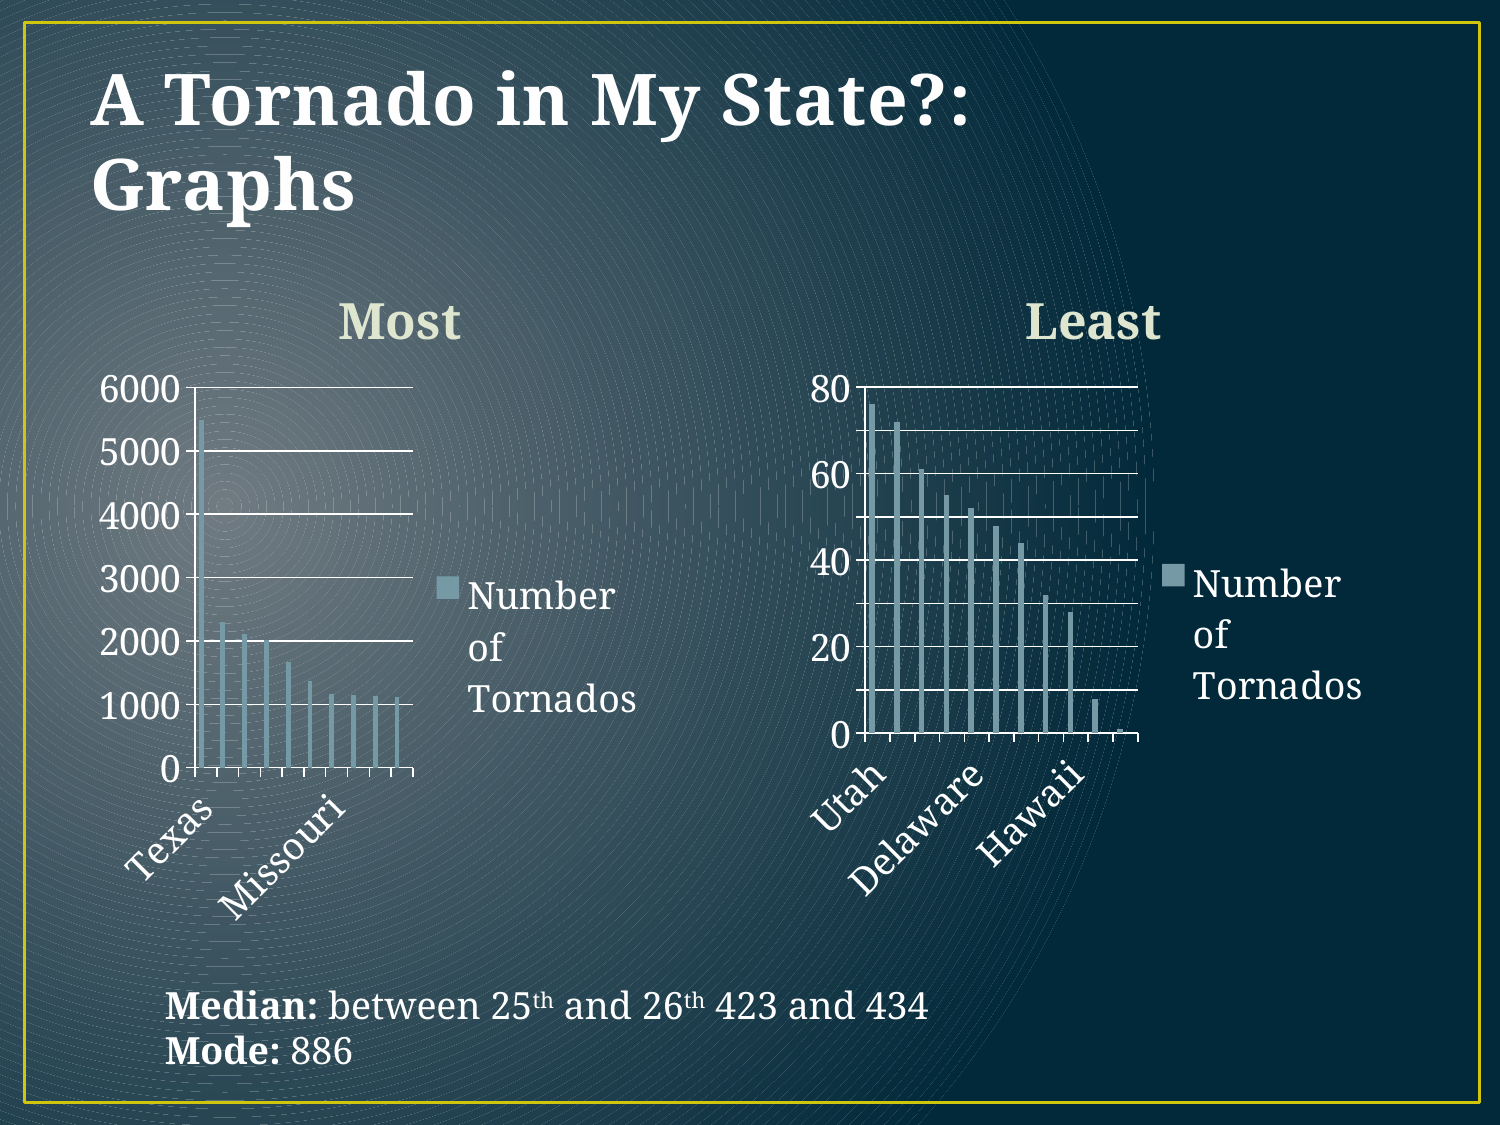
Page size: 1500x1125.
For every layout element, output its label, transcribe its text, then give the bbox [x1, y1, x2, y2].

list Most [75, 251, 738, 357]
chart [787, 349, 1389, 918]
picture [1014, 923, 1026, 932]
text_box Median: between 25th and 26th 423 and 434 Mode: 886 [149, 974, 1350, 1080]
chart [87, 349, 663, 943]
title A Tornado in My State?: Graphs [75, 45, 1425, 233]
list Least [761, 251, 1425, 357]
